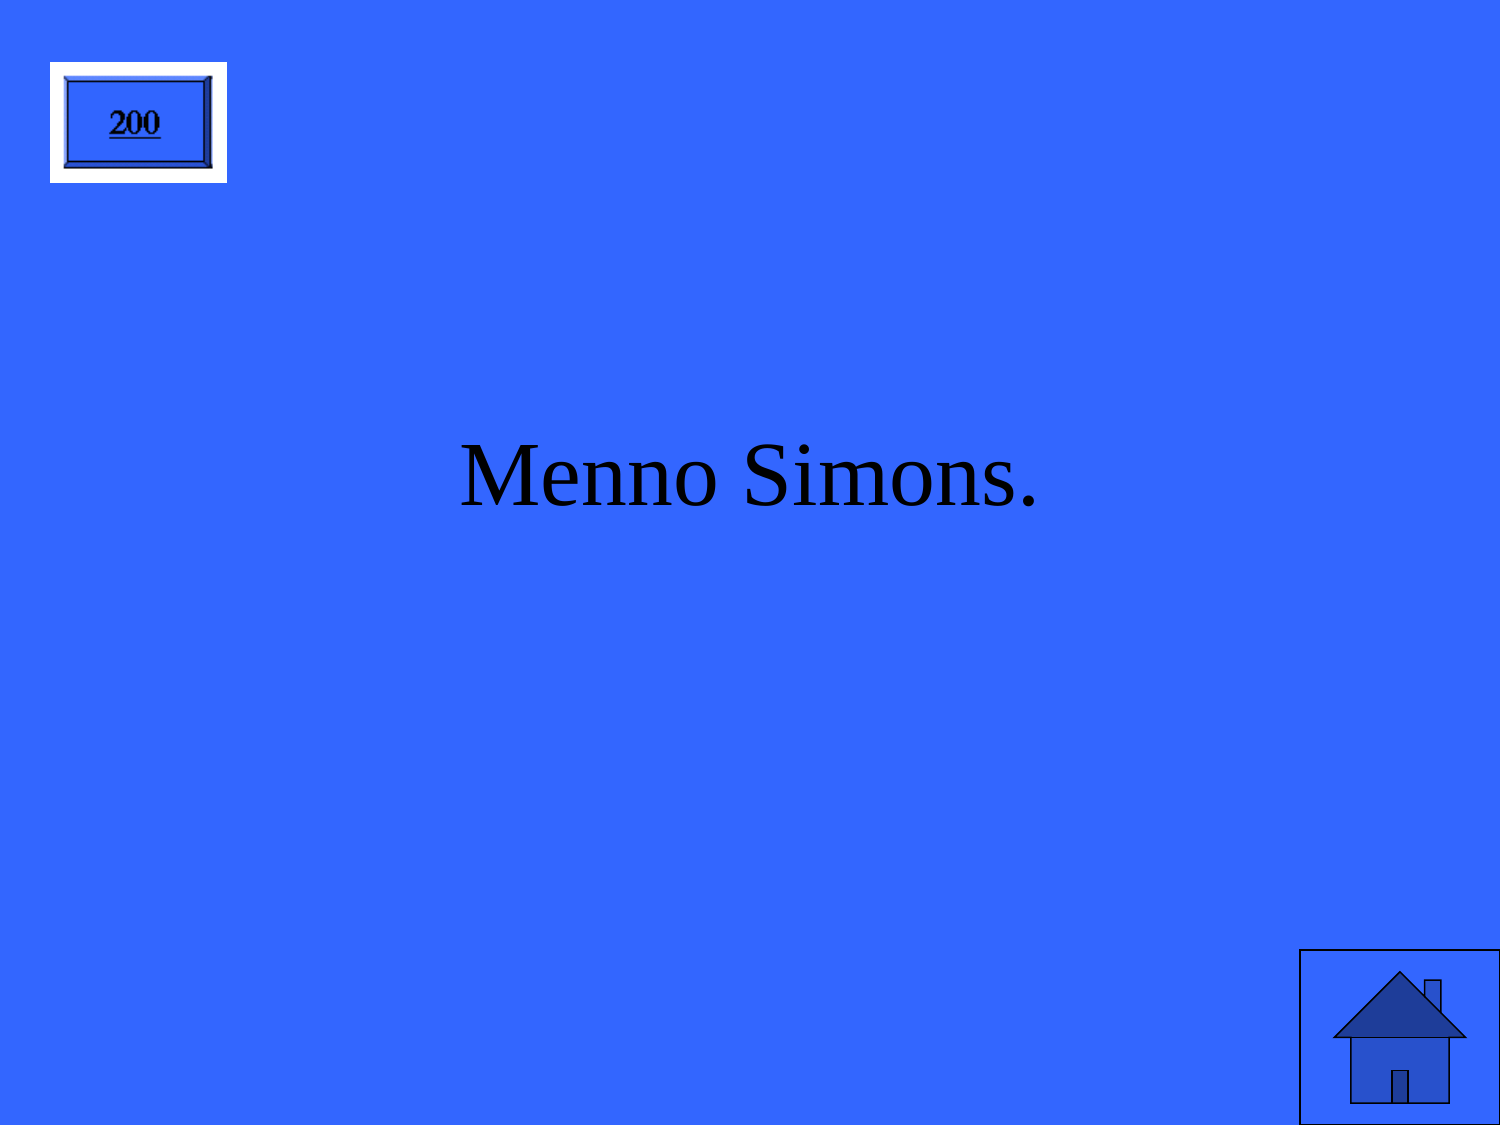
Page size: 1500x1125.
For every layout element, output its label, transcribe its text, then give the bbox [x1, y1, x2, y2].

picture [49, 62, 227, 183]
text_box [1299, 950, 1500, 1125]
title Menno Simons. [112, 375, 1388, 563]
